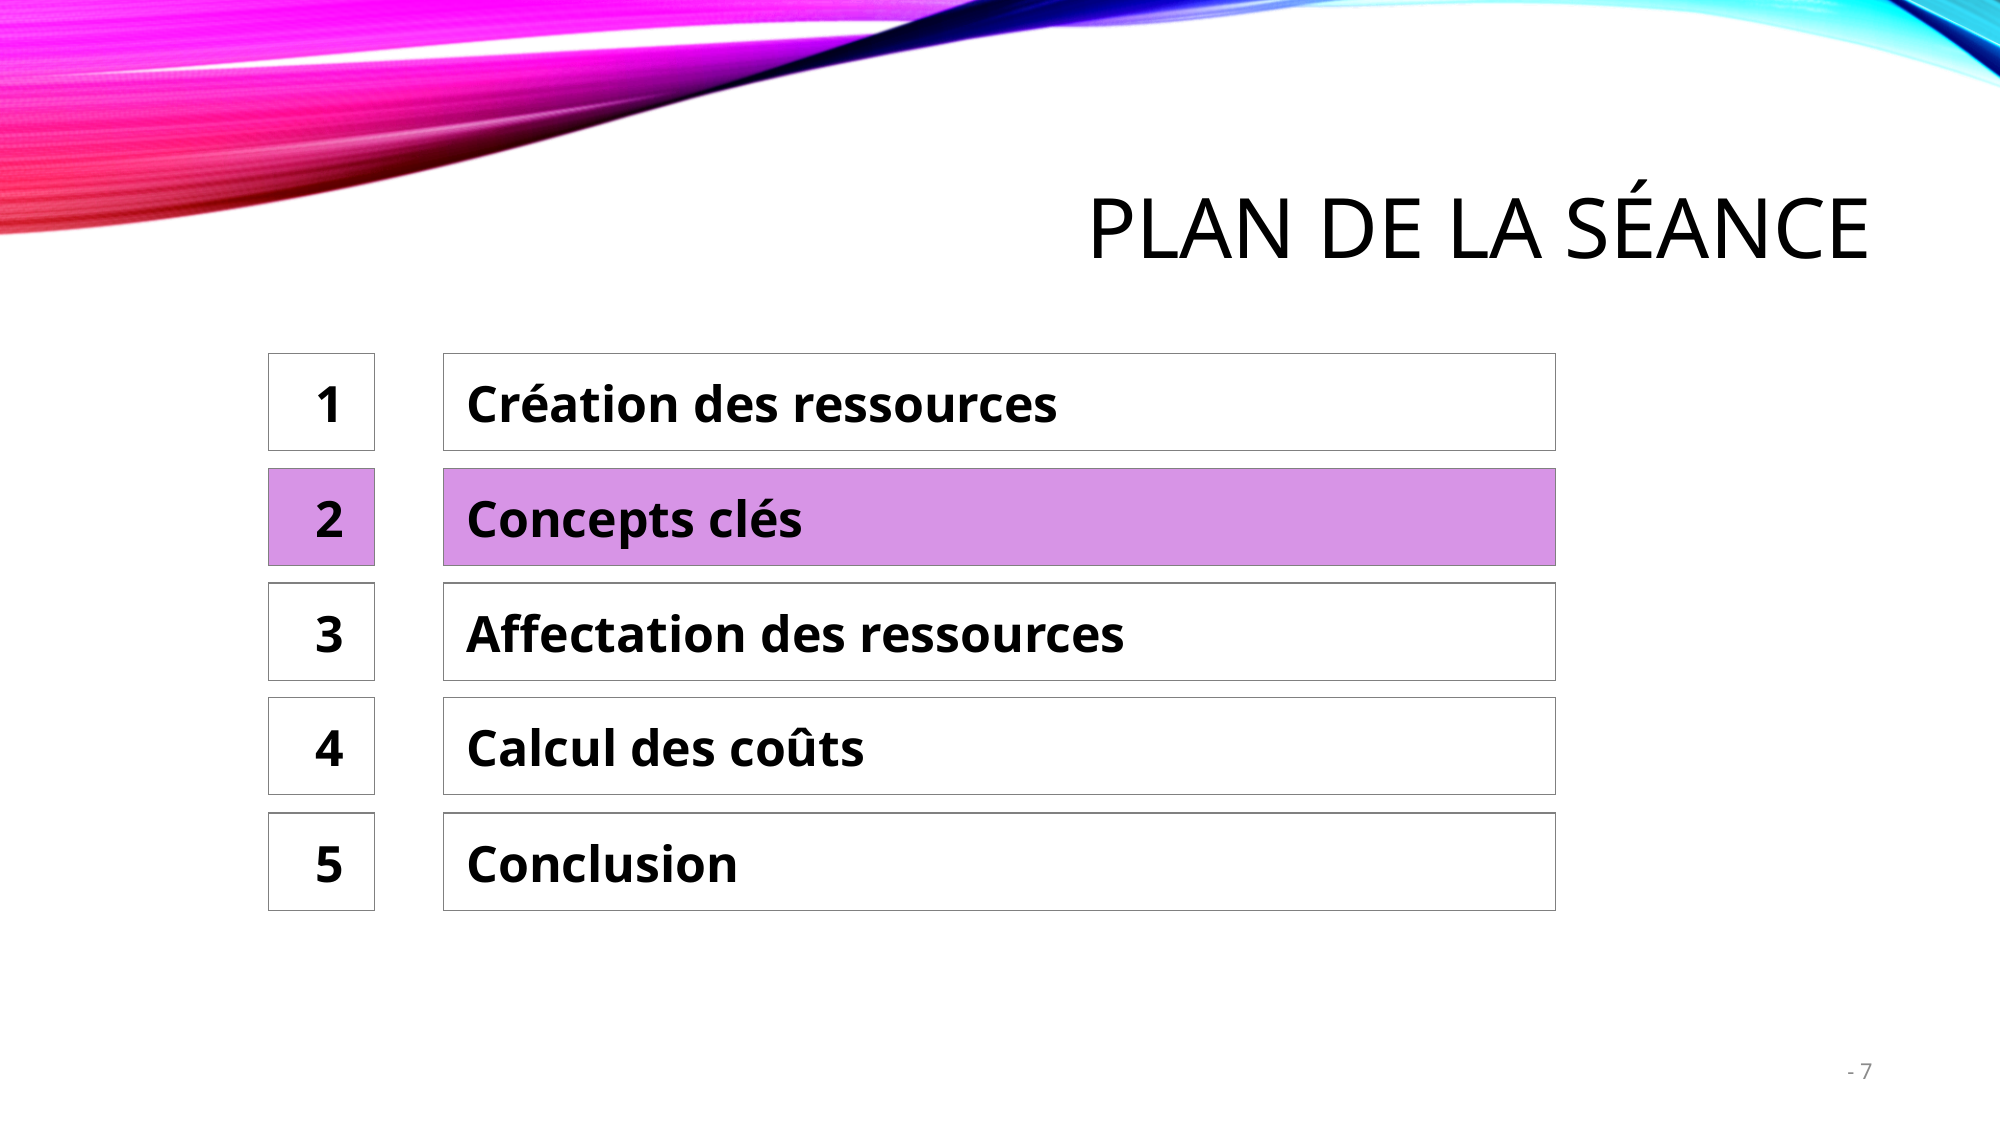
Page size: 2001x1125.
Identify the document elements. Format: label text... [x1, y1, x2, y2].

title Plan de la séance [474, 125, 1888, 338]
picture [1890, 0, 2000, 75]
text_box Affectation des ressources [443, 582, 1556, 681]
text_box Création des ressources [443, 353, 1556, 451]
picture [1910, 0, 2000, 45]
text_box Calcul des coûts [443, 697, 1556, 795]
text_box 5 [268, 813, 375, 911]
text_box 3 [268, 582, 375, 681]
picture [0, 0, 2000, 237]
text_box 2 [268, 468, 375, 566]
slide_number 7 [1808, 1042, 1888, 1103]
text_box Conclusion [443, 813, 1556, 911]
text_box 1 [268, 353, 375, 451]
text_box Concepts clés [443, 468, 1556, 566]
text_box 4 [268, 697, 375, 795]
